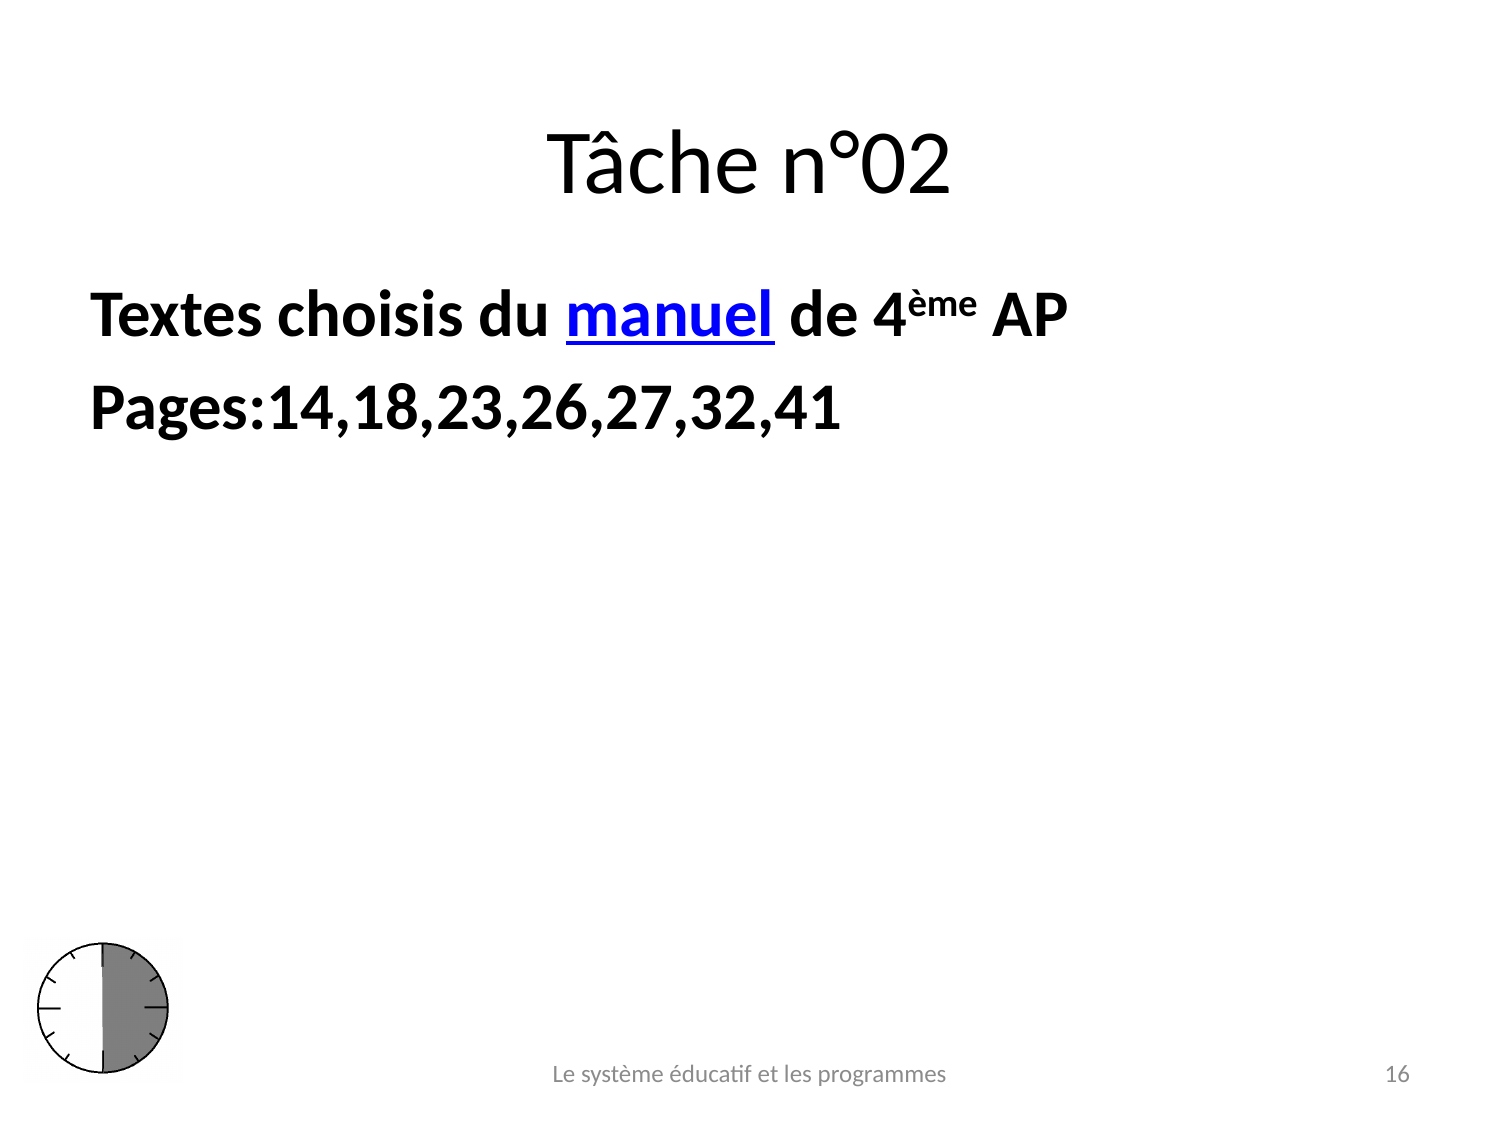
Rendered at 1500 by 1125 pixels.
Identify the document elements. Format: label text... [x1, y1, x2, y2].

title Tâche n°02 [75, 82, 1425, 233]
footer Le système éducatif et les programmes [512, 1042, 988, 1103]
picture [23, 937, 183, 1083]
slide_number 16 [1074, 1042, 1425, 1103]
list Textes choisis du manuel de 4ème AP Pages:14,18,23,26,27,32,41 [75, 262, 1425, 1005]
